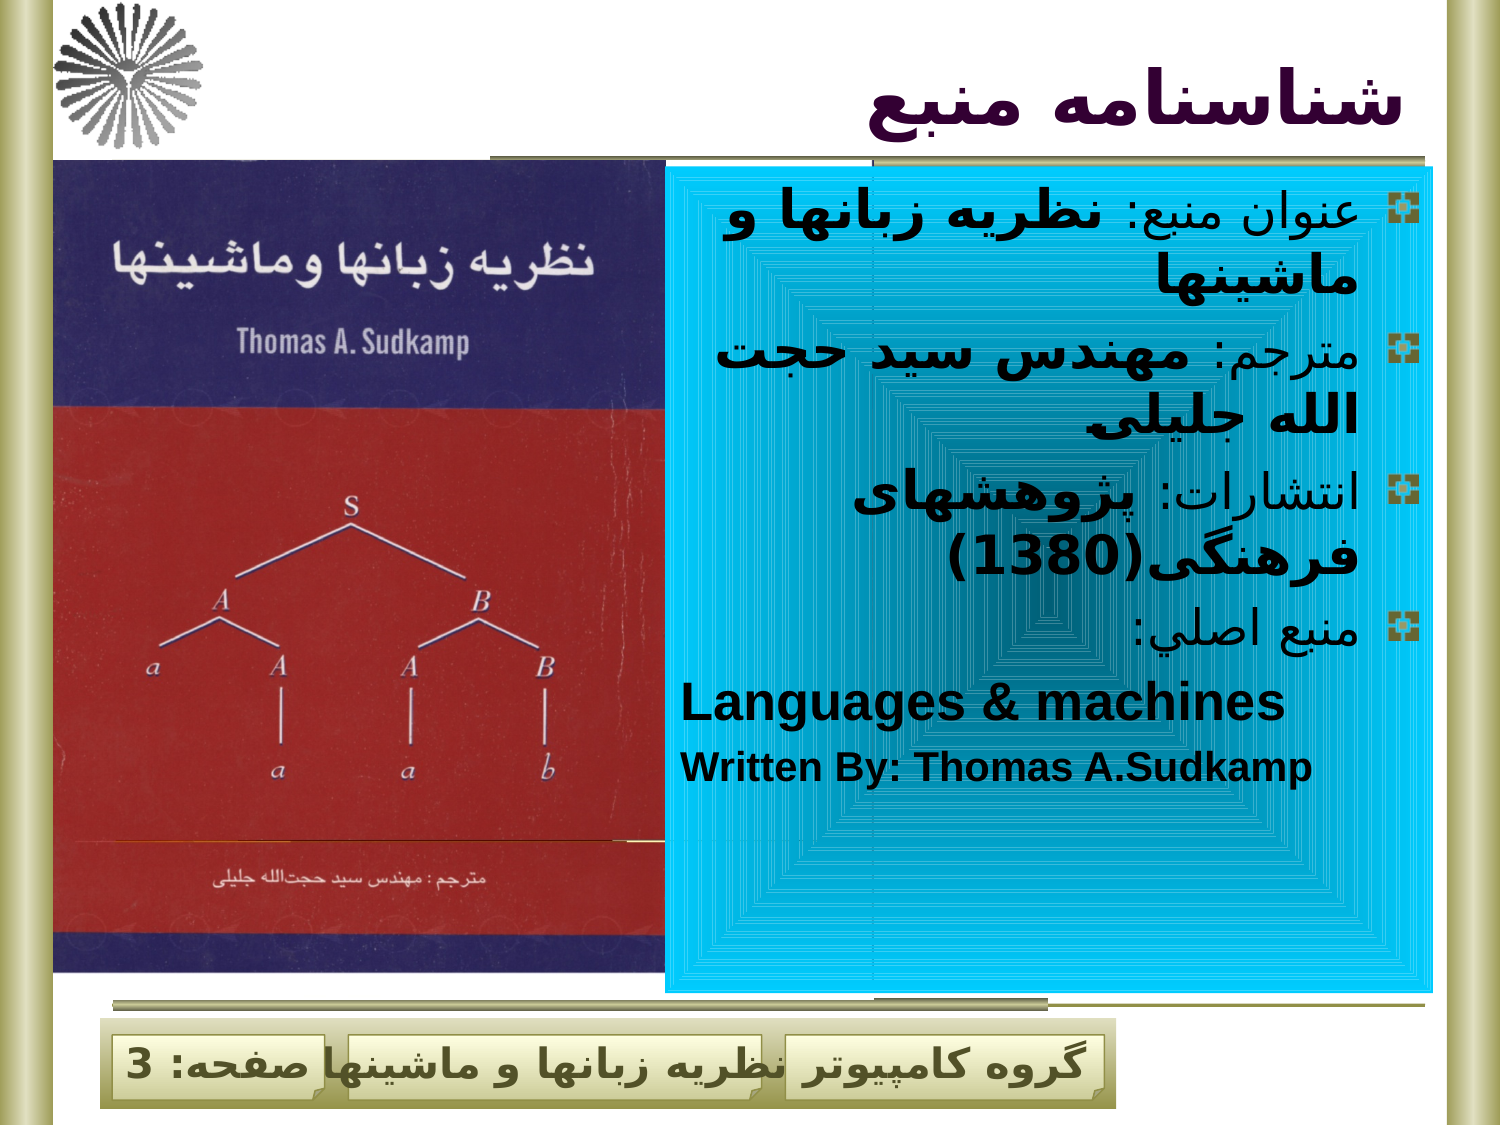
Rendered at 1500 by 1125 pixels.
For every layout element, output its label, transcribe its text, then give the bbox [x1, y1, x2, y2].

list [52, 160, 874, 1000]
picture [1388, 611, 1418, 640]
picture [1388, 474, 1418, 503]
picture [1388, 192, 1418, 222]
picture [1388, 333, 1418, 362]
title شناسنامه منبع [147, 42, 1423, 147]
list عنوان منبع: نظریه زبانها و ماشینها مترجم: مهندس سید حجت الله جلیلی انتشارات: پژوهشهای فرهنگی(1380) منبع اصلي: Languages & machines Written By: Thomas A.Sudkamp [878, 166, 1434, 994]
